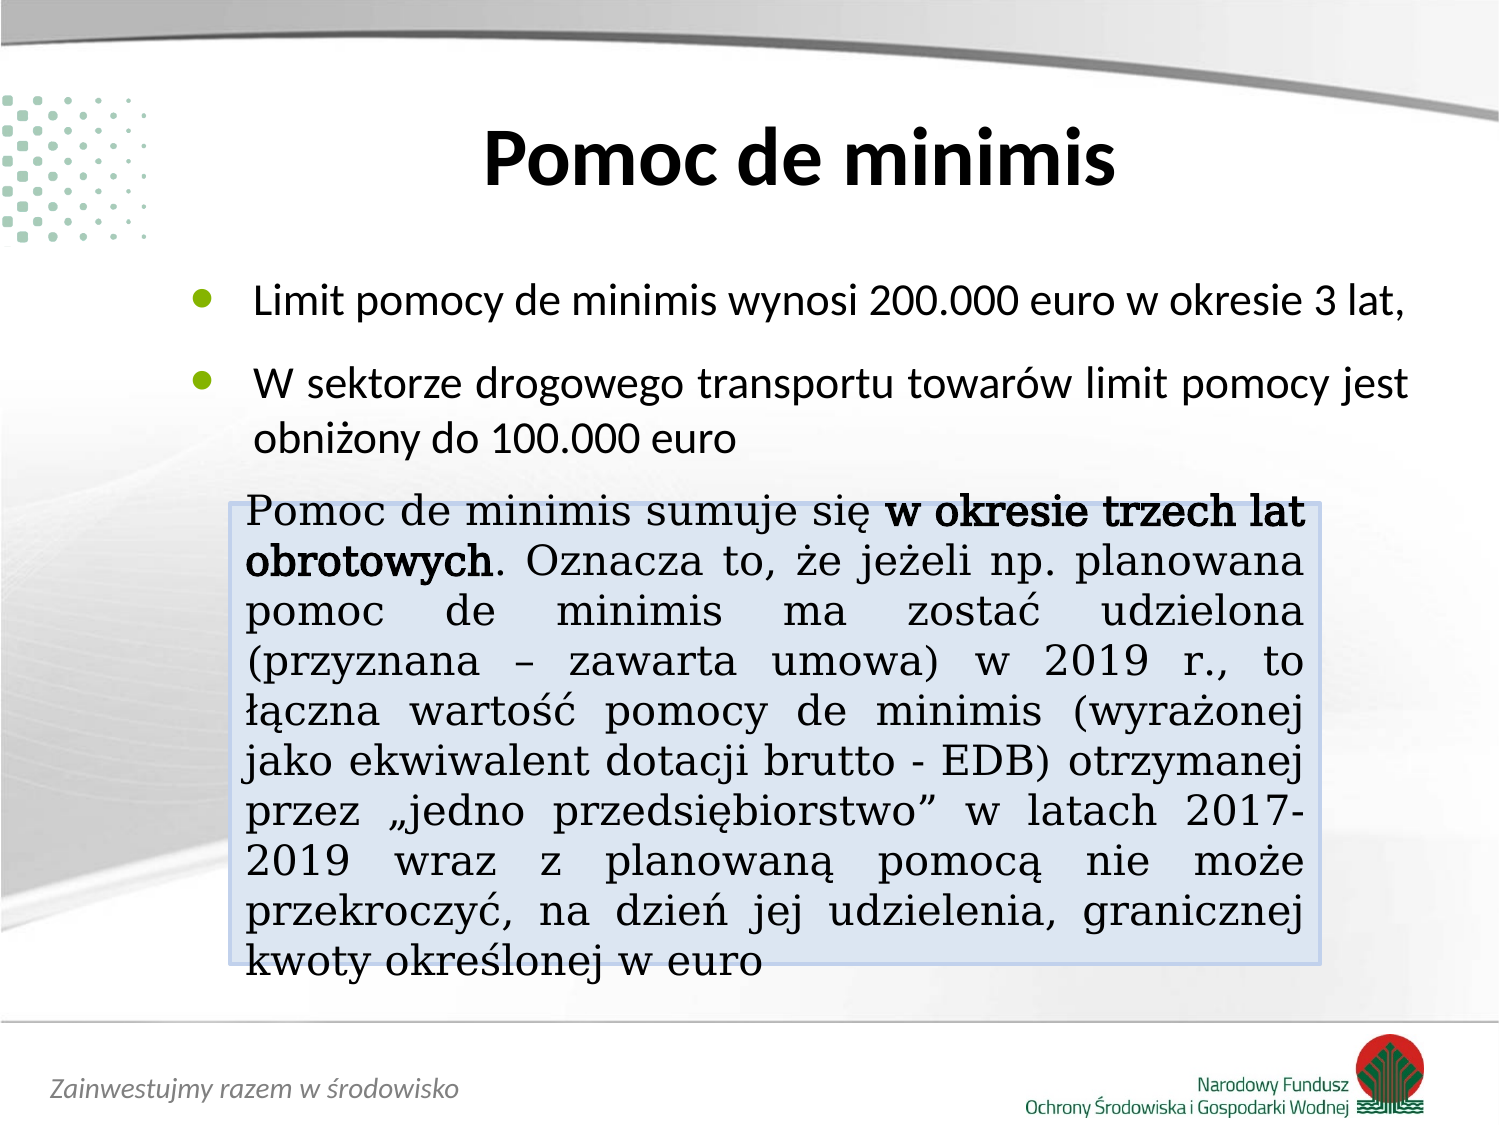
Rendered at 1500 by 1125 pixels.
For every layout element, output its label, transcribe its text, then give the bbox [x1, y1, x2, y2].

list Limit pomocy de minimis wynosi 200.000 euro w okresie 3 lat, W sektorze drogowego transportu towarów limit pomocy jest obniżony do 100.000 euro [175, 262, 1425, 1005]
title Pomoc de minimis [175, 58, 1425, 247]
text_box Pomoc de minimis sumuje się w okresie trzech lat obrotowych. Oznacza to, że jeżeli np. planowana pomoc de minimis ma zostać udzielona (przyznana – zawarta umowa) w 2019 r., to łączna wartość pomocy de minimis (wyrażonej jako ekwiwalent dotacji brutto - EDB) otrzymanej przez „jedno przedsiębiorstwo” w latach 2017-2019 wraz z planowaną pomocą nie może przekroczyć, na dzień jej udzielenia, granicznej kwoty określonej w euro [228, 501, 1322, 966]
picture [0, 0, 1499, 1023]
picture [1026, 1034, 1424, 1118]
